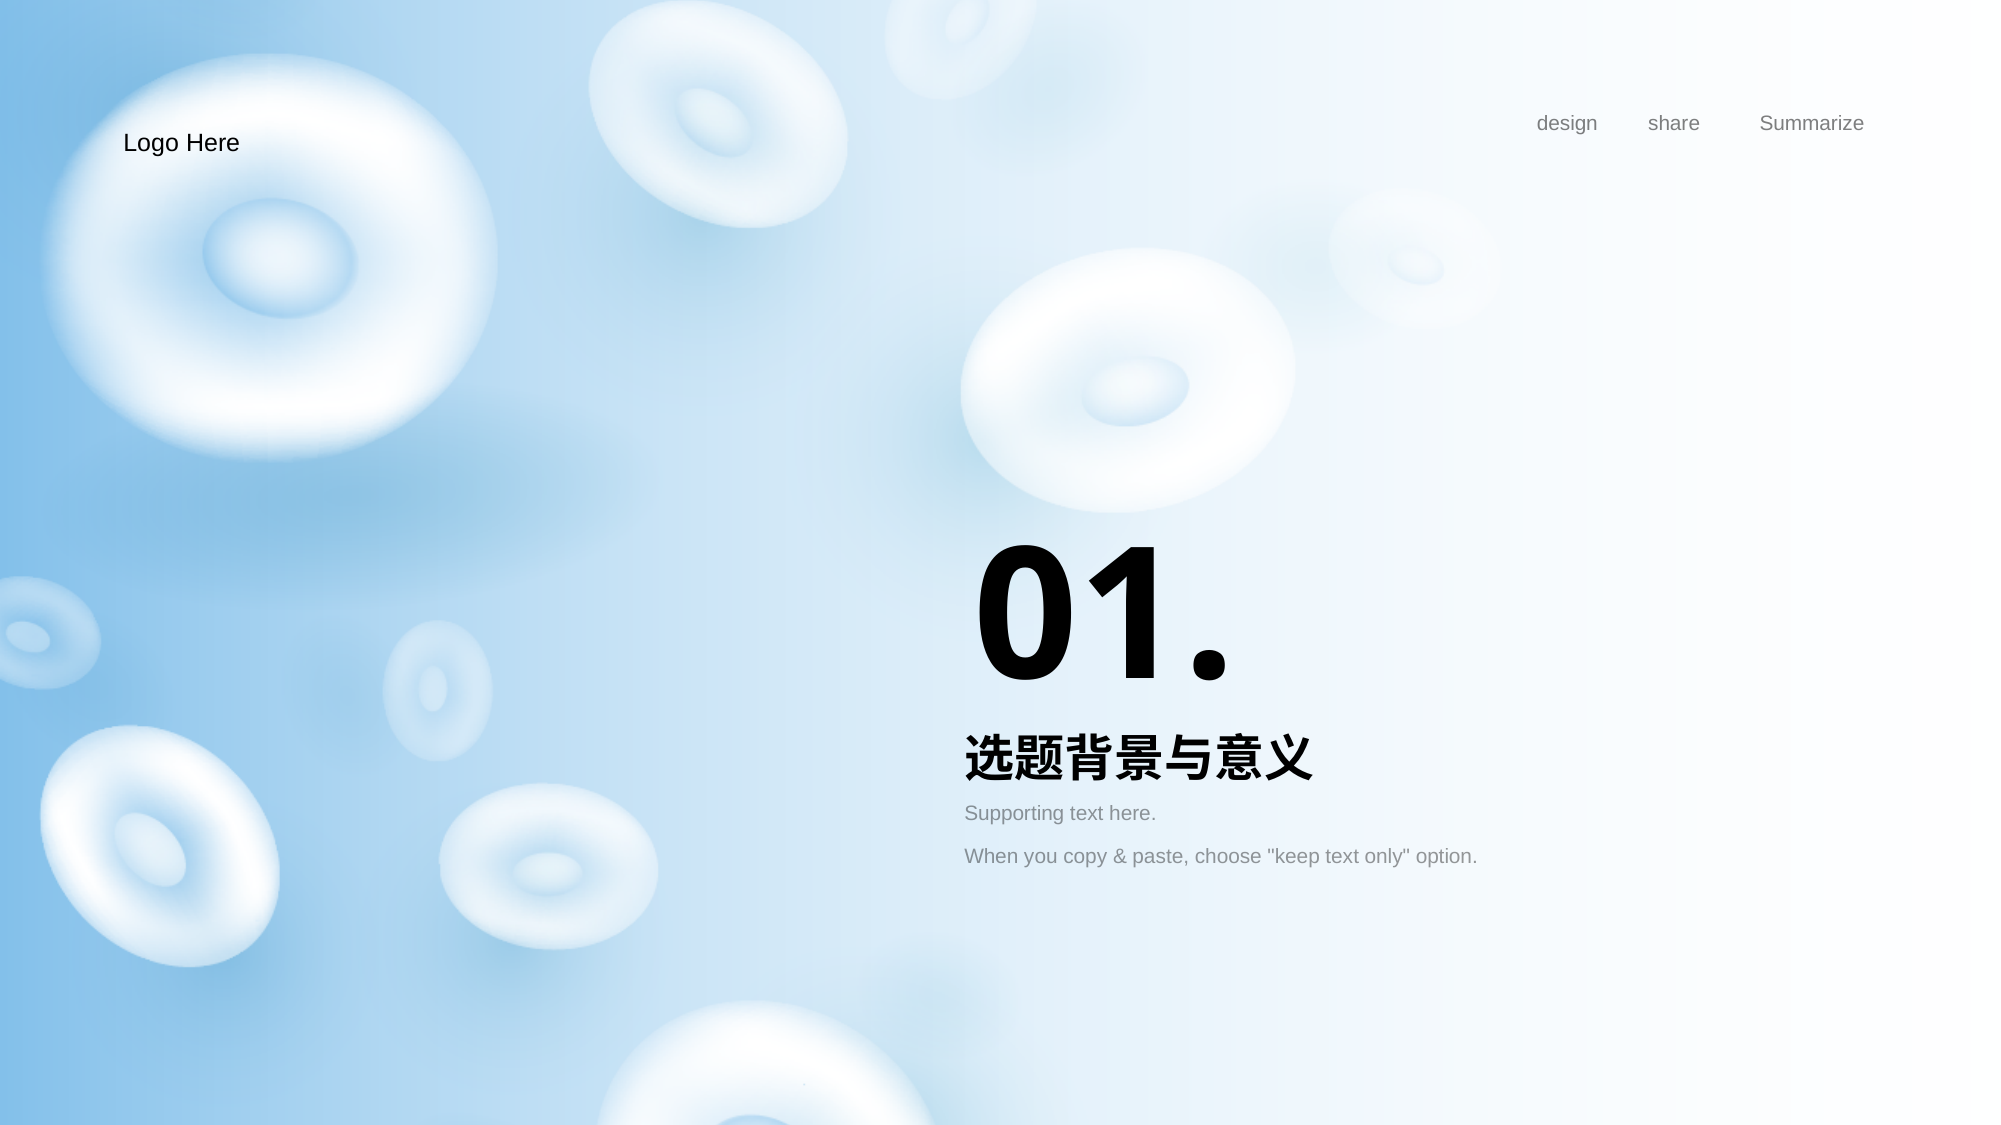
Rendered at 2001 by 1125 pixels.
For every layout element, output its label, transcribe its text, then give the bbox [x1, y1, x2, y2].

list Logo Here [108, 121, 256, 165]
title 选题背景与意义 [949, 725, 1890, 794]
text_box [1522, 102, 1885, 143]
list Supporting text here. When you copy & paste, choose "keep text only" option. [949, 794, 1890, 833]
picture [0, 0, 2001, 1125]
text_box 01. [959, 487, 1251, 723]
